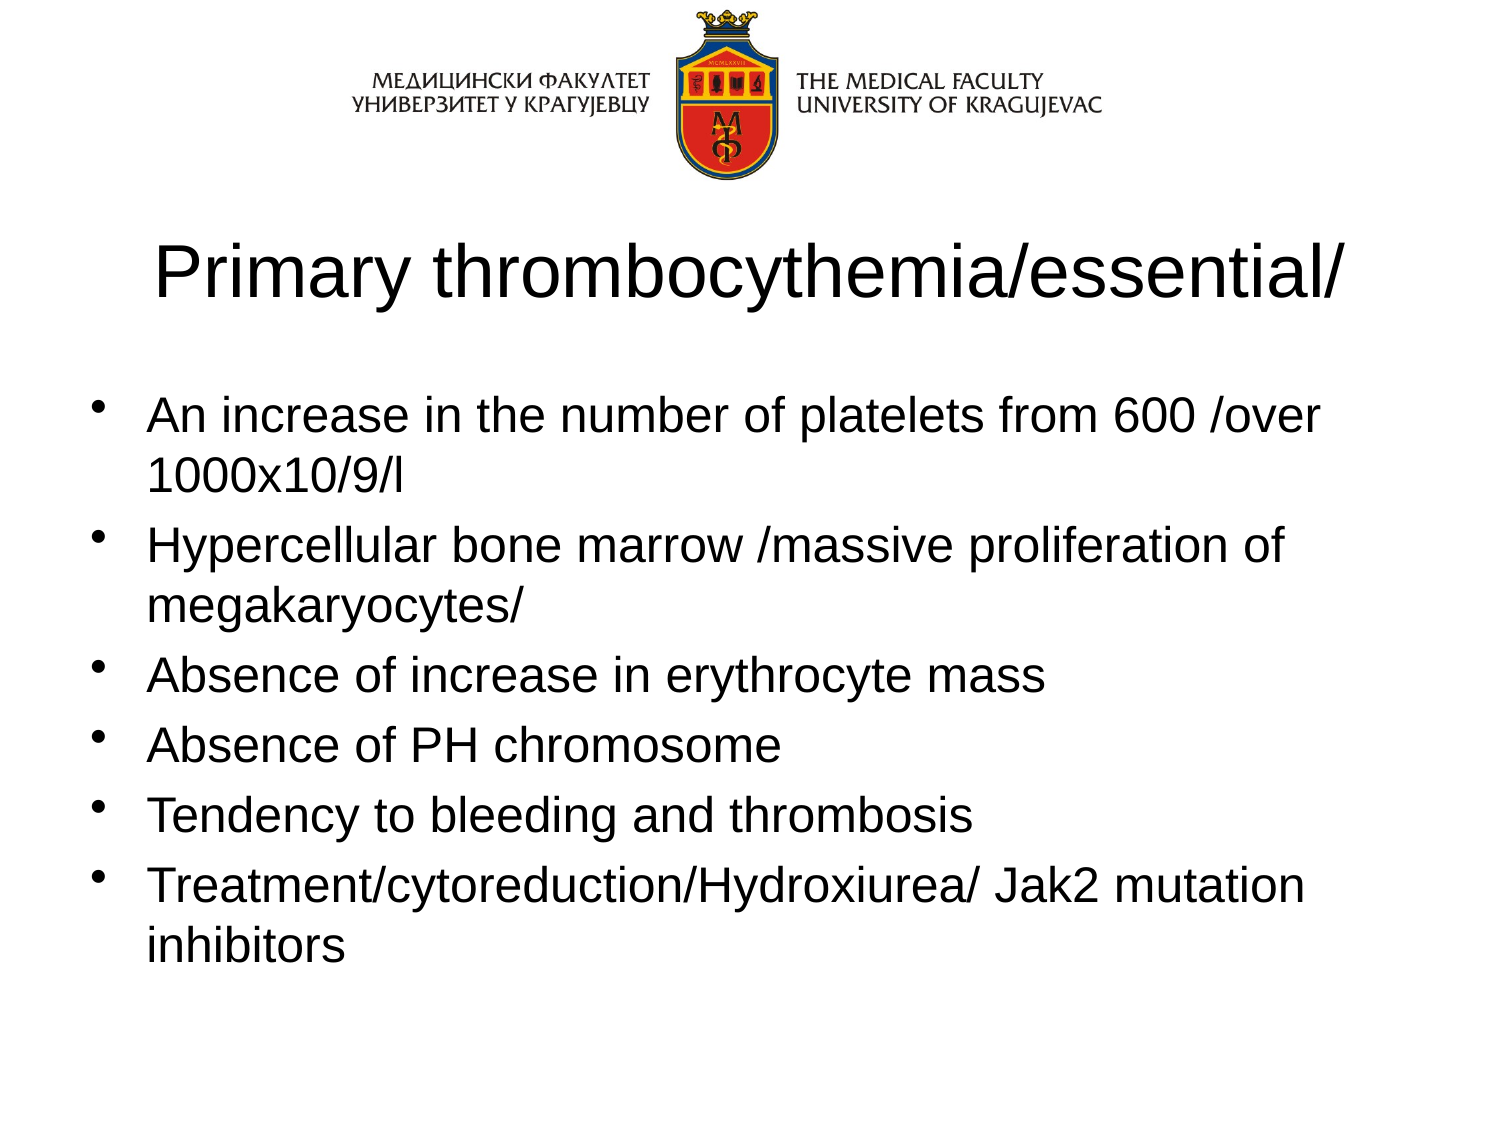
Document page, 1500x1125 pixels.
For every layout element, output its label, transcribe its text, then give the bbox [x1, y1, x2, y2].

picture [328, 0, 1125, 173]
title Primary thrombocythemia/essential/ [74, 173, 1426, 362]
list An increase in the number of platelets from 600 /over 1000x10/9/l Hypercellular bone marrow /massive proliferation of megakaryocytes/ Absence of increase in erythrocyte mass Absence of PH chromosome Tendency to bleeding and thrombosis Treatment/cytoreduction/Hydroxiurea/ Jak2 mutation inhibitors [74, 374, 1426, 1118]
